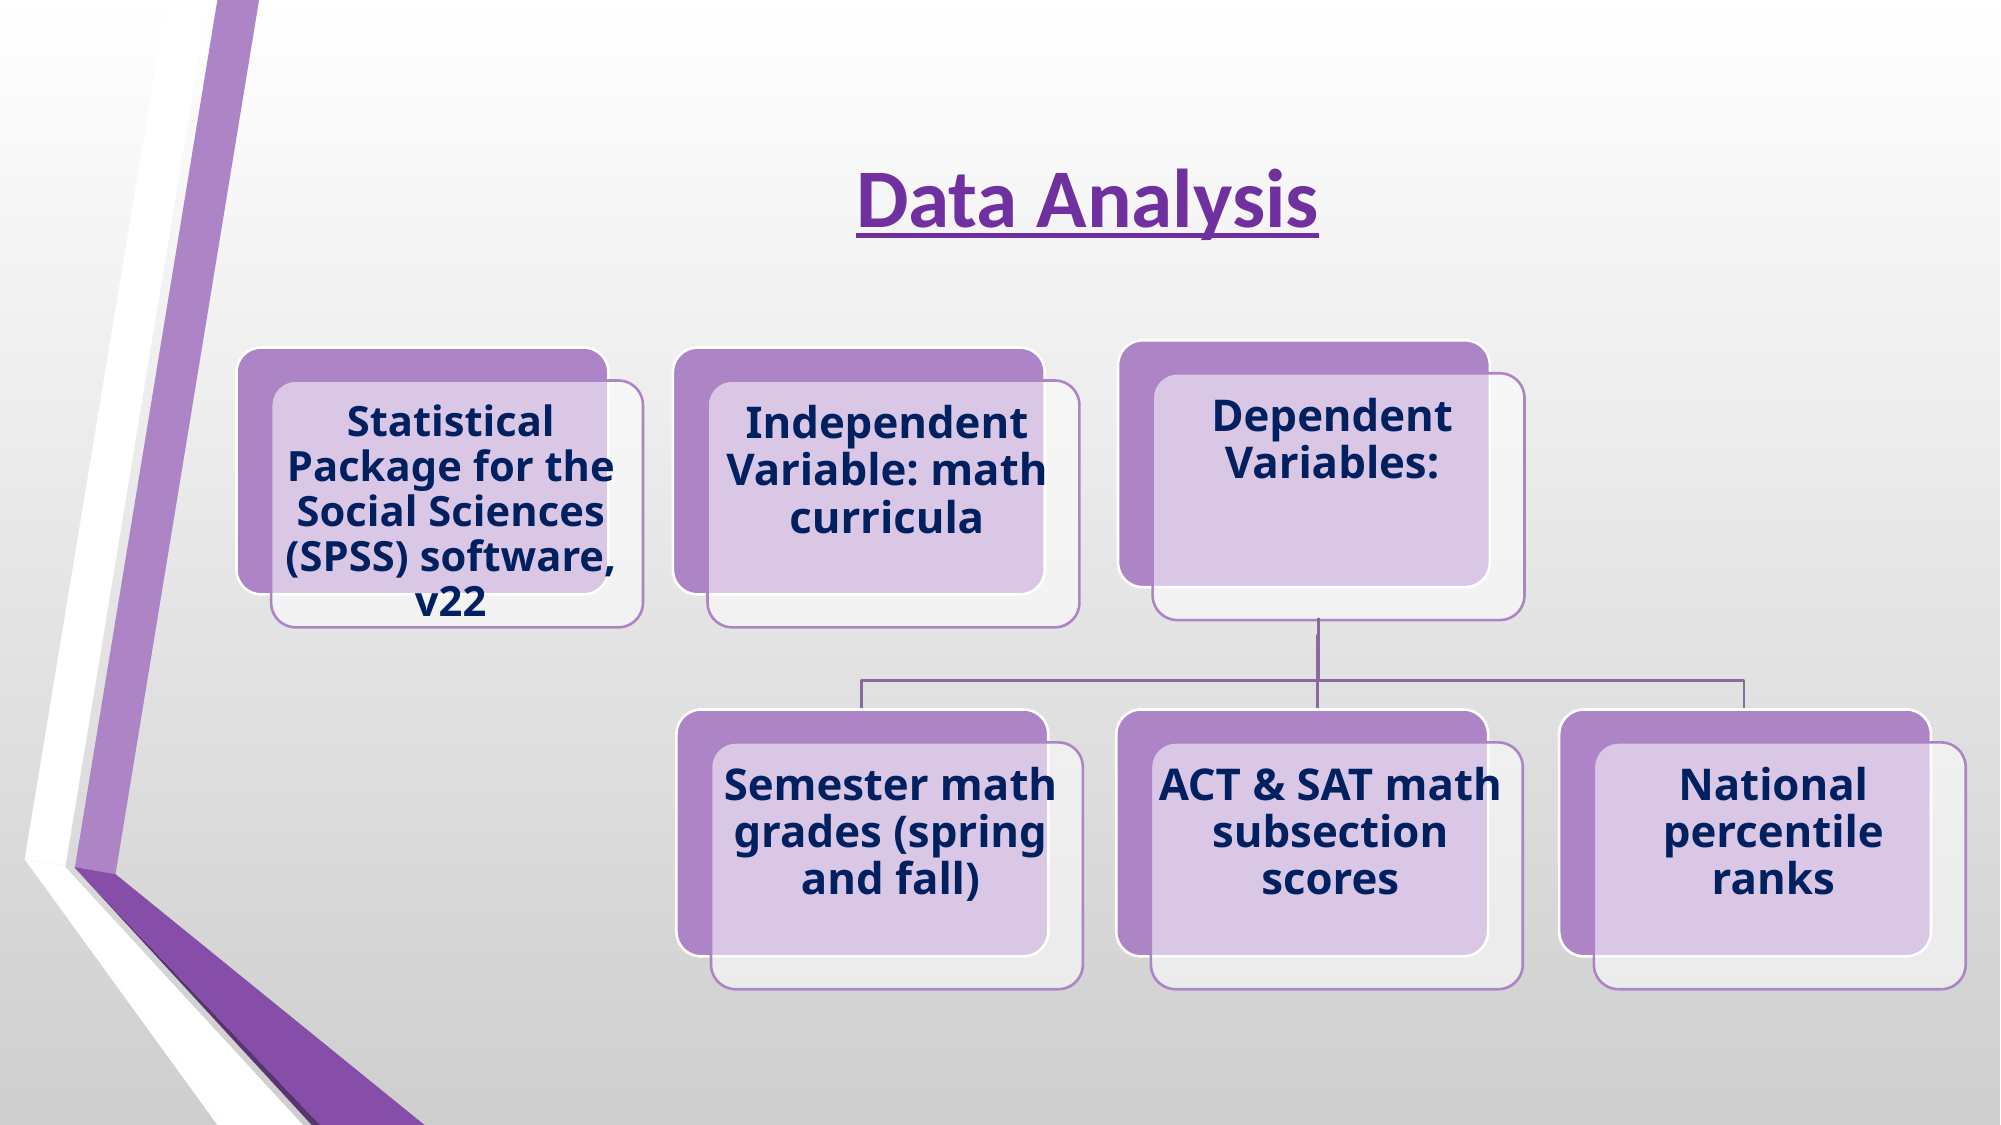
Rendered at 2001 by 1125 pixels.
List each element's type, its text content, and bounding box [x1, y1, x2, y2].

text_box [675, 708, 1050, 958]
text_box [710, 742, 1084, 990]
text_box [860, 621, 1320, 708]
text_box [1557, 708, 1933, 958]
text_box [1150, 742, 1524, 990]
text_box [1116, 339, 1492, 589]
text_box [671, 346, 1047, 596]
title Data Analysis [288, 112, 1887, 276]
text_box [1114, 708, 1490, 958]
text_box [1152, 372, 1525, 621]
text_box [1320, 621, 1745, 708]
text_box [707, 380, 1080, 628]
text_box [1308, 633, 1319, 708]
text_box [235, 346, 610, 596]
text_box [270, 380, 644, 628]
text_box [1593, 742, 1966, 990]
